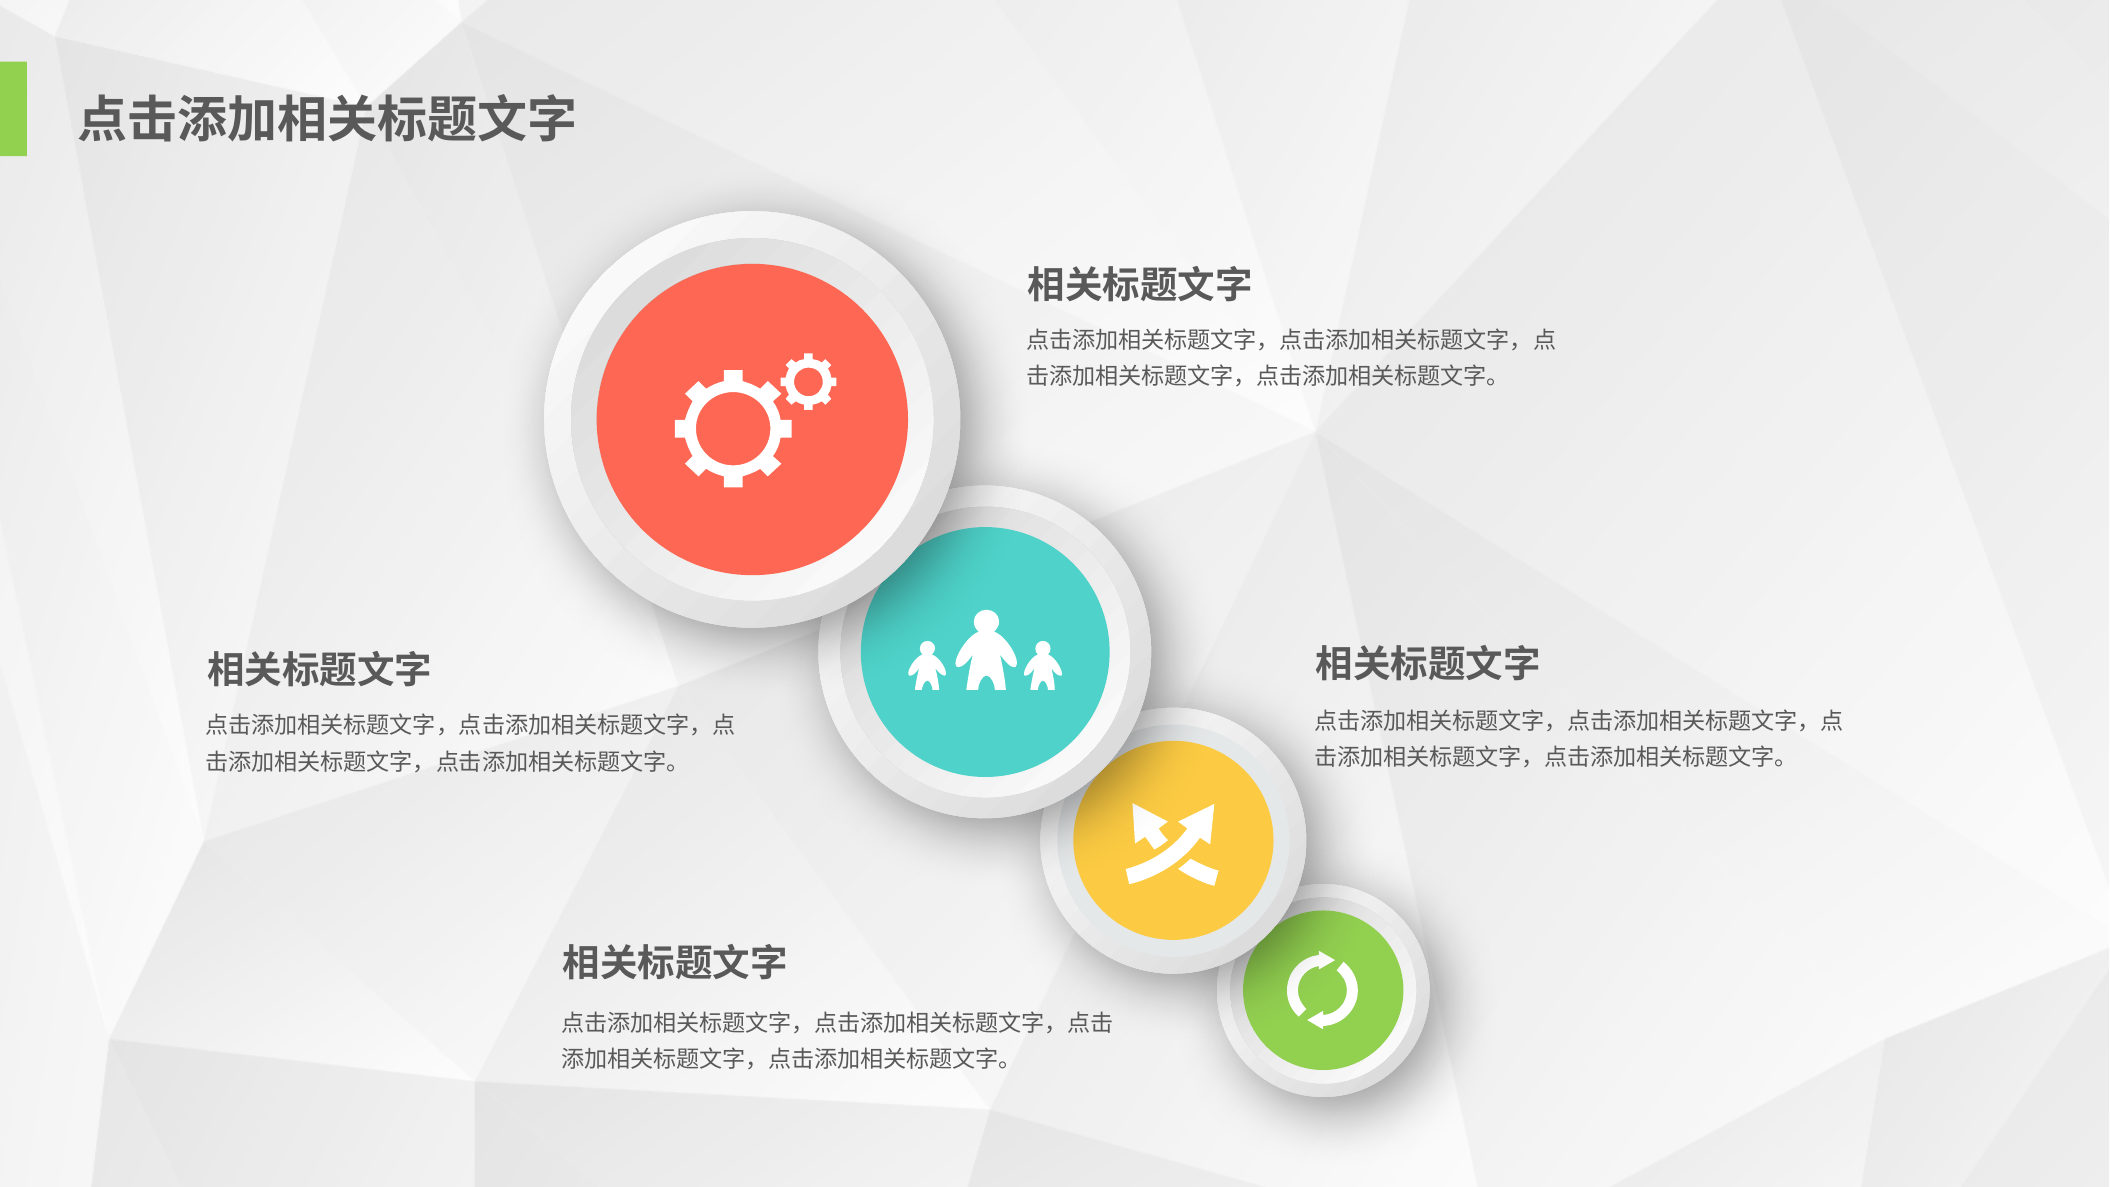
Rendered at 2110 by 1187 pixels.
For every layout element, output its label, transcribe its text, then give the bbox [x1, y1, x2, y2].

text_box 点击添加相关标题文字 [62, 61, 593, 155]
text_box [191, 624, 765, 780]
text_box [1040, 707, 1307, 974]
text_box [1216, 884, 1430, 1097]
text_box [0, 61, 28, 157]
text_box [544, 211, 961, 628]
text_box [546, 917, 1140, 1077]
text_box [1299, 619, 1877, 776]
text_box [818, 485, 1152, 819]
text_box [1011, 239, 1593, 395]
picture [0, 0, 2110, 1187]
